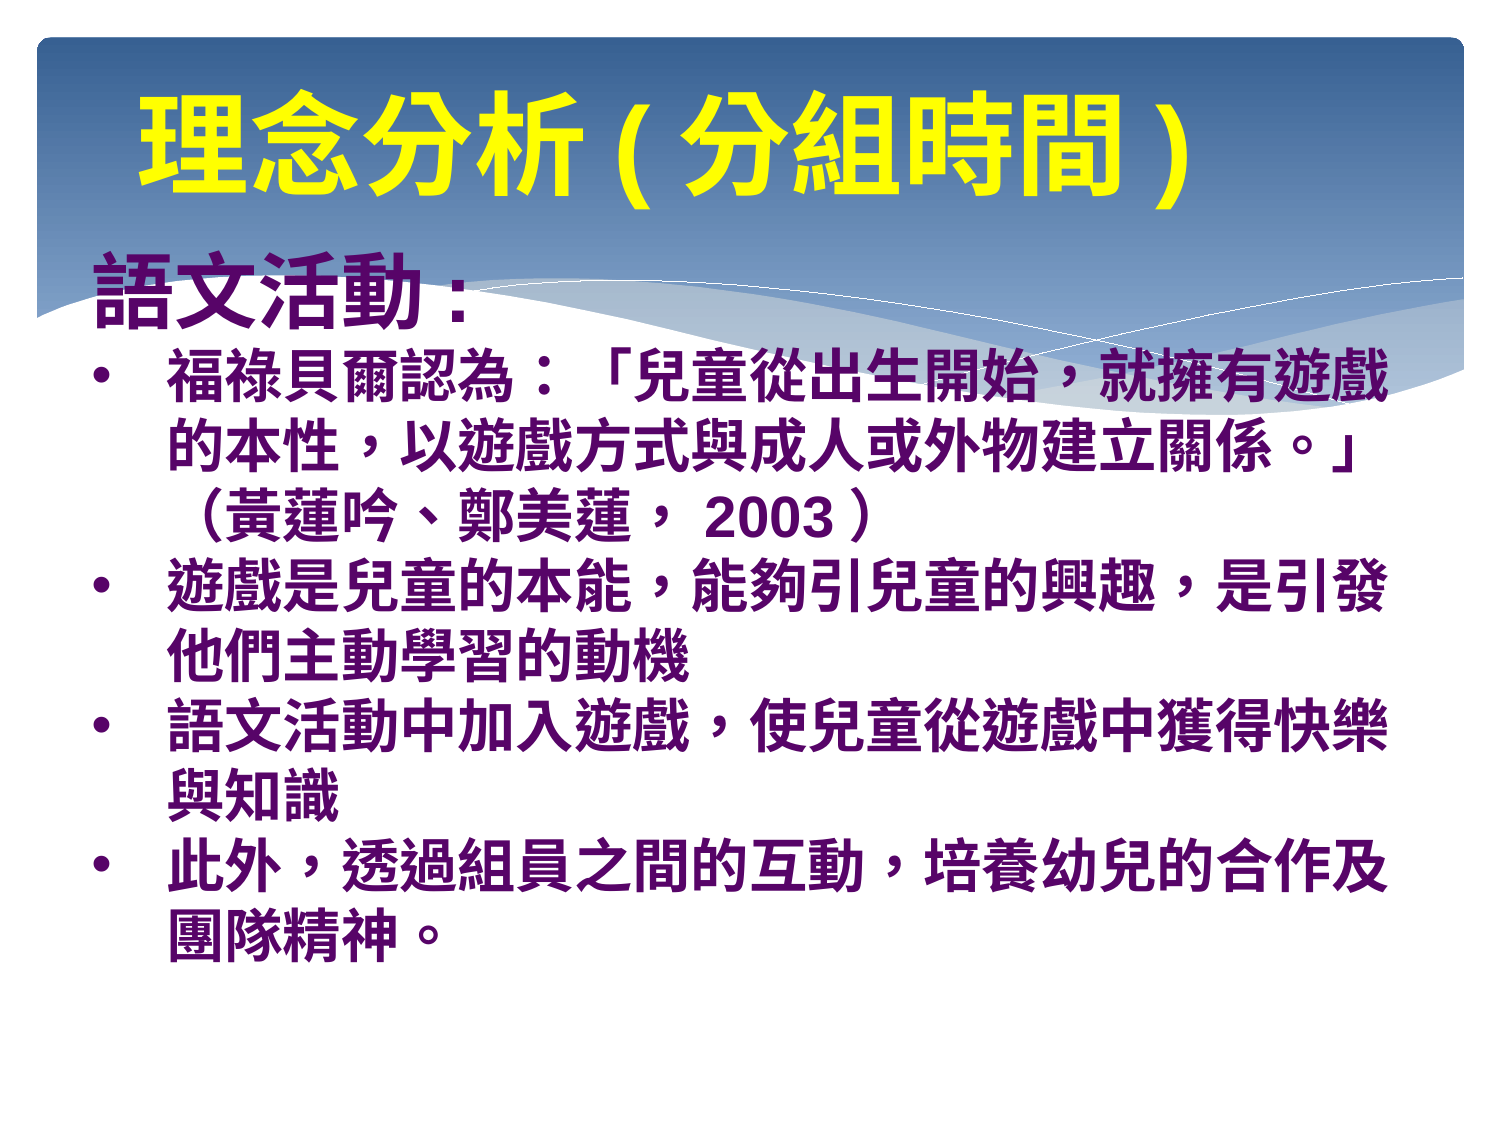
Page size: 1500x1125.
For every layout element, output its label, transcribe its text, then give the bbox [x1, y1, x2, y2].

text_box 理念分析(分組時間) [121, 66, 1208, 217]
text_box 語文活動: 福祿貝爾認為：「兒童從出生開始，就擁有遊戲的本性，以遊戲方式與成人或外物建立關係。」（黃蓮吟、鄭美蓮，2003） 遊戲是兒童的本能，能夠引兒童的興趣，是引發他們主動學習的動機 語文活動中加入遊戲，使兒童從遊戲中獲得快樂與知識 此外，透過組員之間的互動，培養幼兒的合作及團隊精神。 [76, 231, 1424, 1047]
